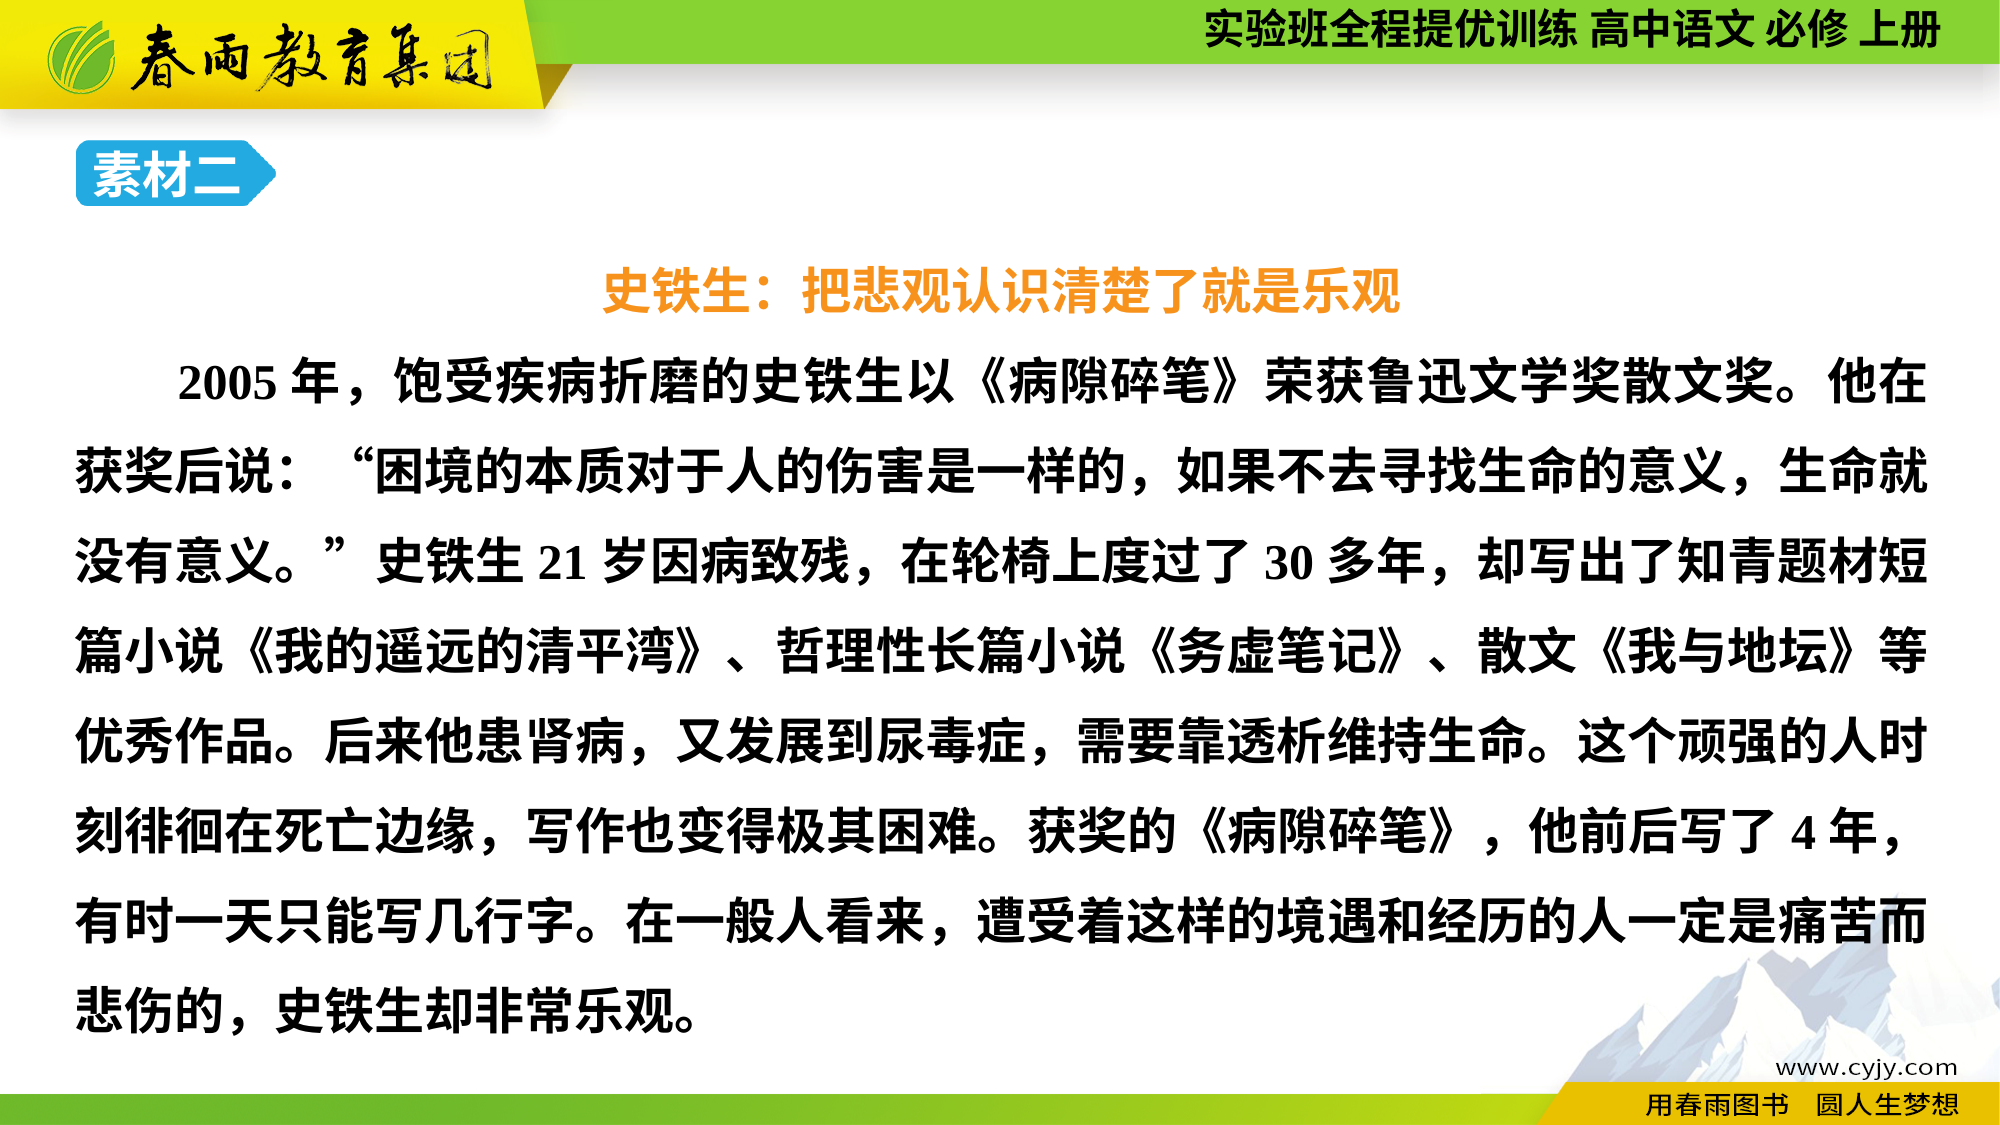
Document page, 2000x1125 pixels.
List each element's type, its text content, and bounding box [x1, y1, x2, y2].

picture [0, 0, 2000, 1125]
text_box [76, 135, 276, 212]
list 史铁生：把悲观认识清楚了就是乐观 2005年，饱受疾病折磨的史铁生以《病隙碎笔》荣获鲁迅文学奖散文奖。他在获奖后说：“困境的本质对于人的伤害是一样的，如果不去寻找生命的意义，生命就没有意义。”史铁生21岁因病致残，在轮椅上度过了30多年，却写出了知青题材短篇小说《我的遥远的清平湾》、哲理性长篇小说《务虚笔记》、散文《我与地坛》等优秀作品。后来他患肾病，又发展到尿毒症，需要靠透析维持生命。这个顽强的人时刻徘徊在死亡边缘，写作也变得极其困难。获奖的《病隙碎笔》，他前后写了4年，有时一天只能写几行字。在一般人看来，遭受着这样的境遇和经历的人一定是痛苦而悲伤的，史铁生却非常乐观。 [59, 221, 1944, 1055]
